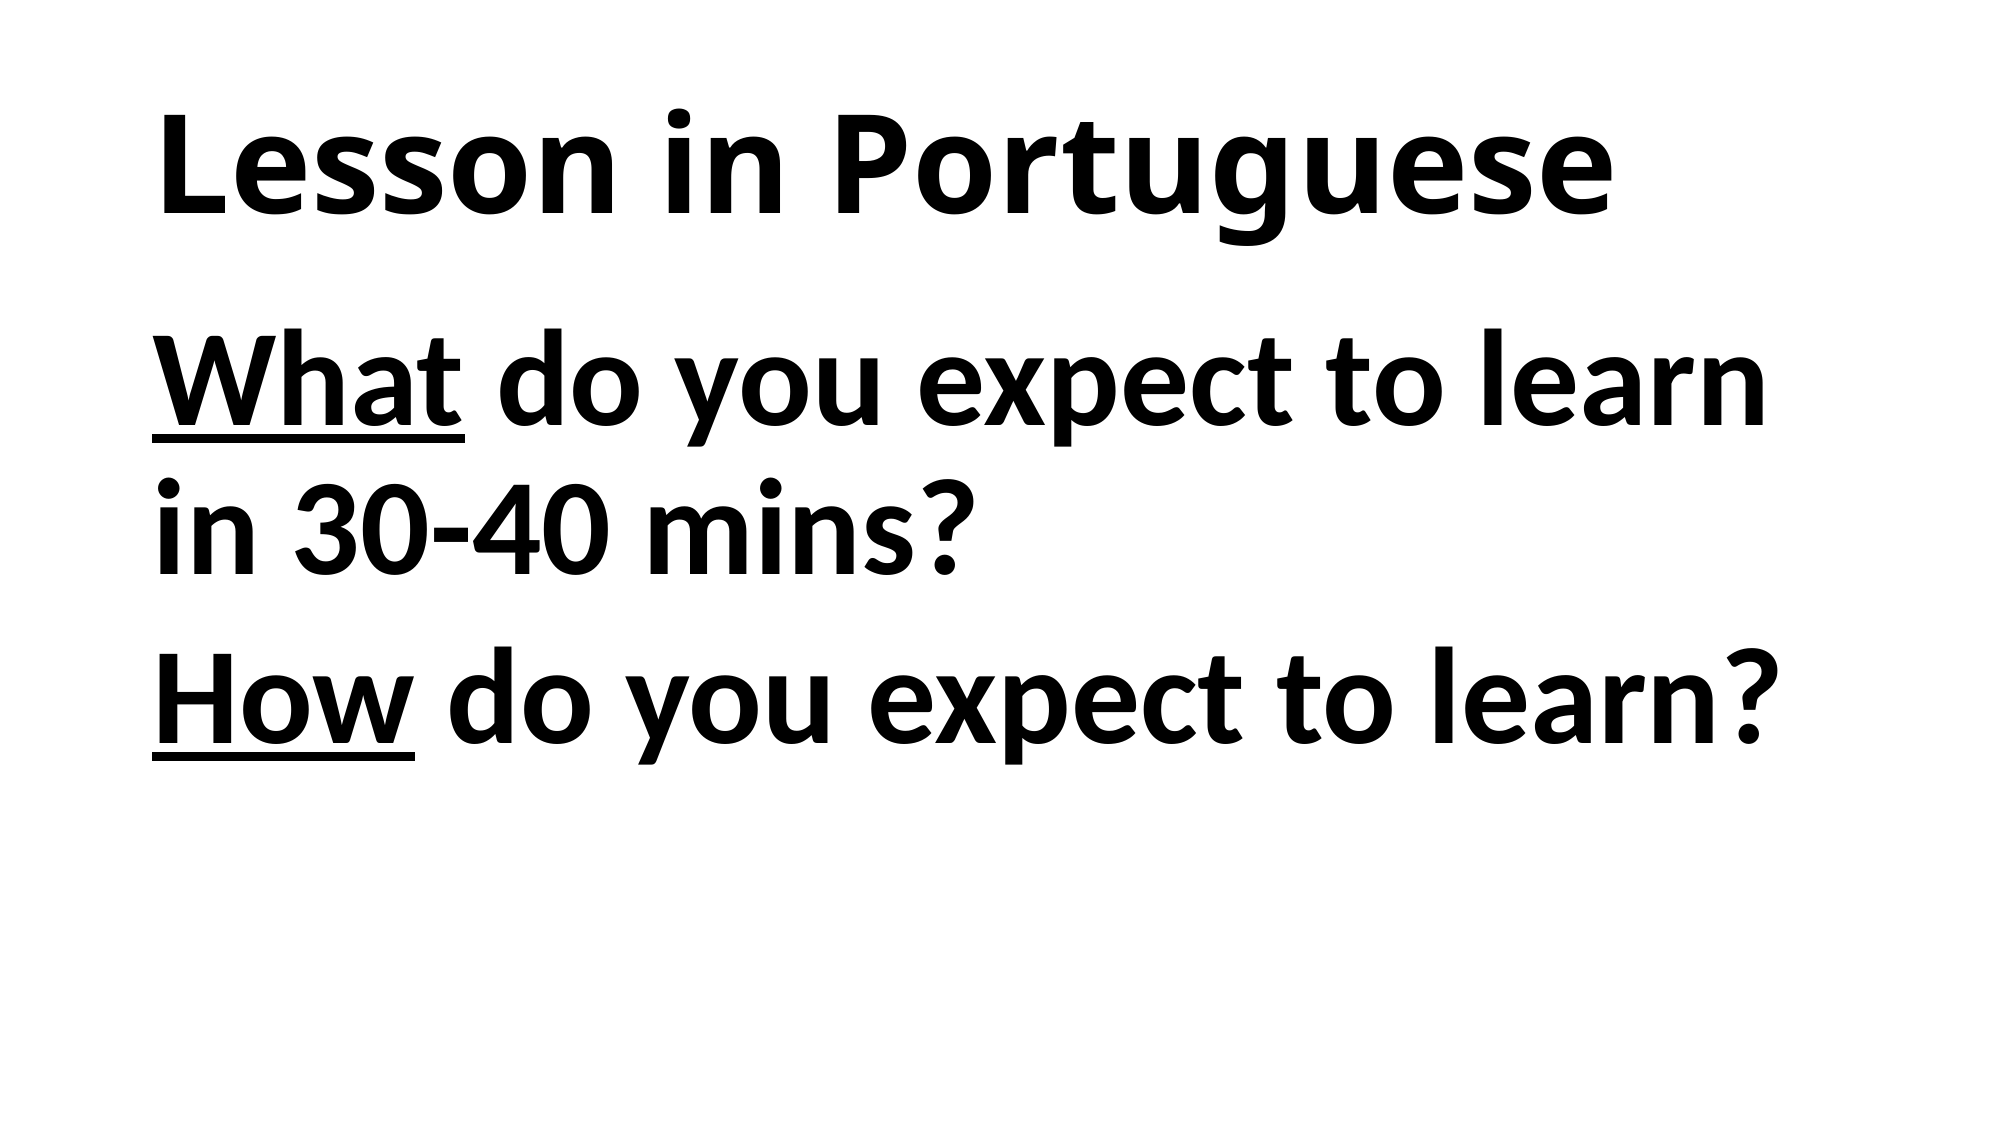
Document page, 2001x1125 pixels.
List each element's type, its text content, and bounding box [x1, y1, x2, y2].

title Lesson in Portuguese [137, 59, 1863, 278]
list What do you expect to learn in 30-40 mins? How do you expect to learn? [137, 299, 1863, 1014]
